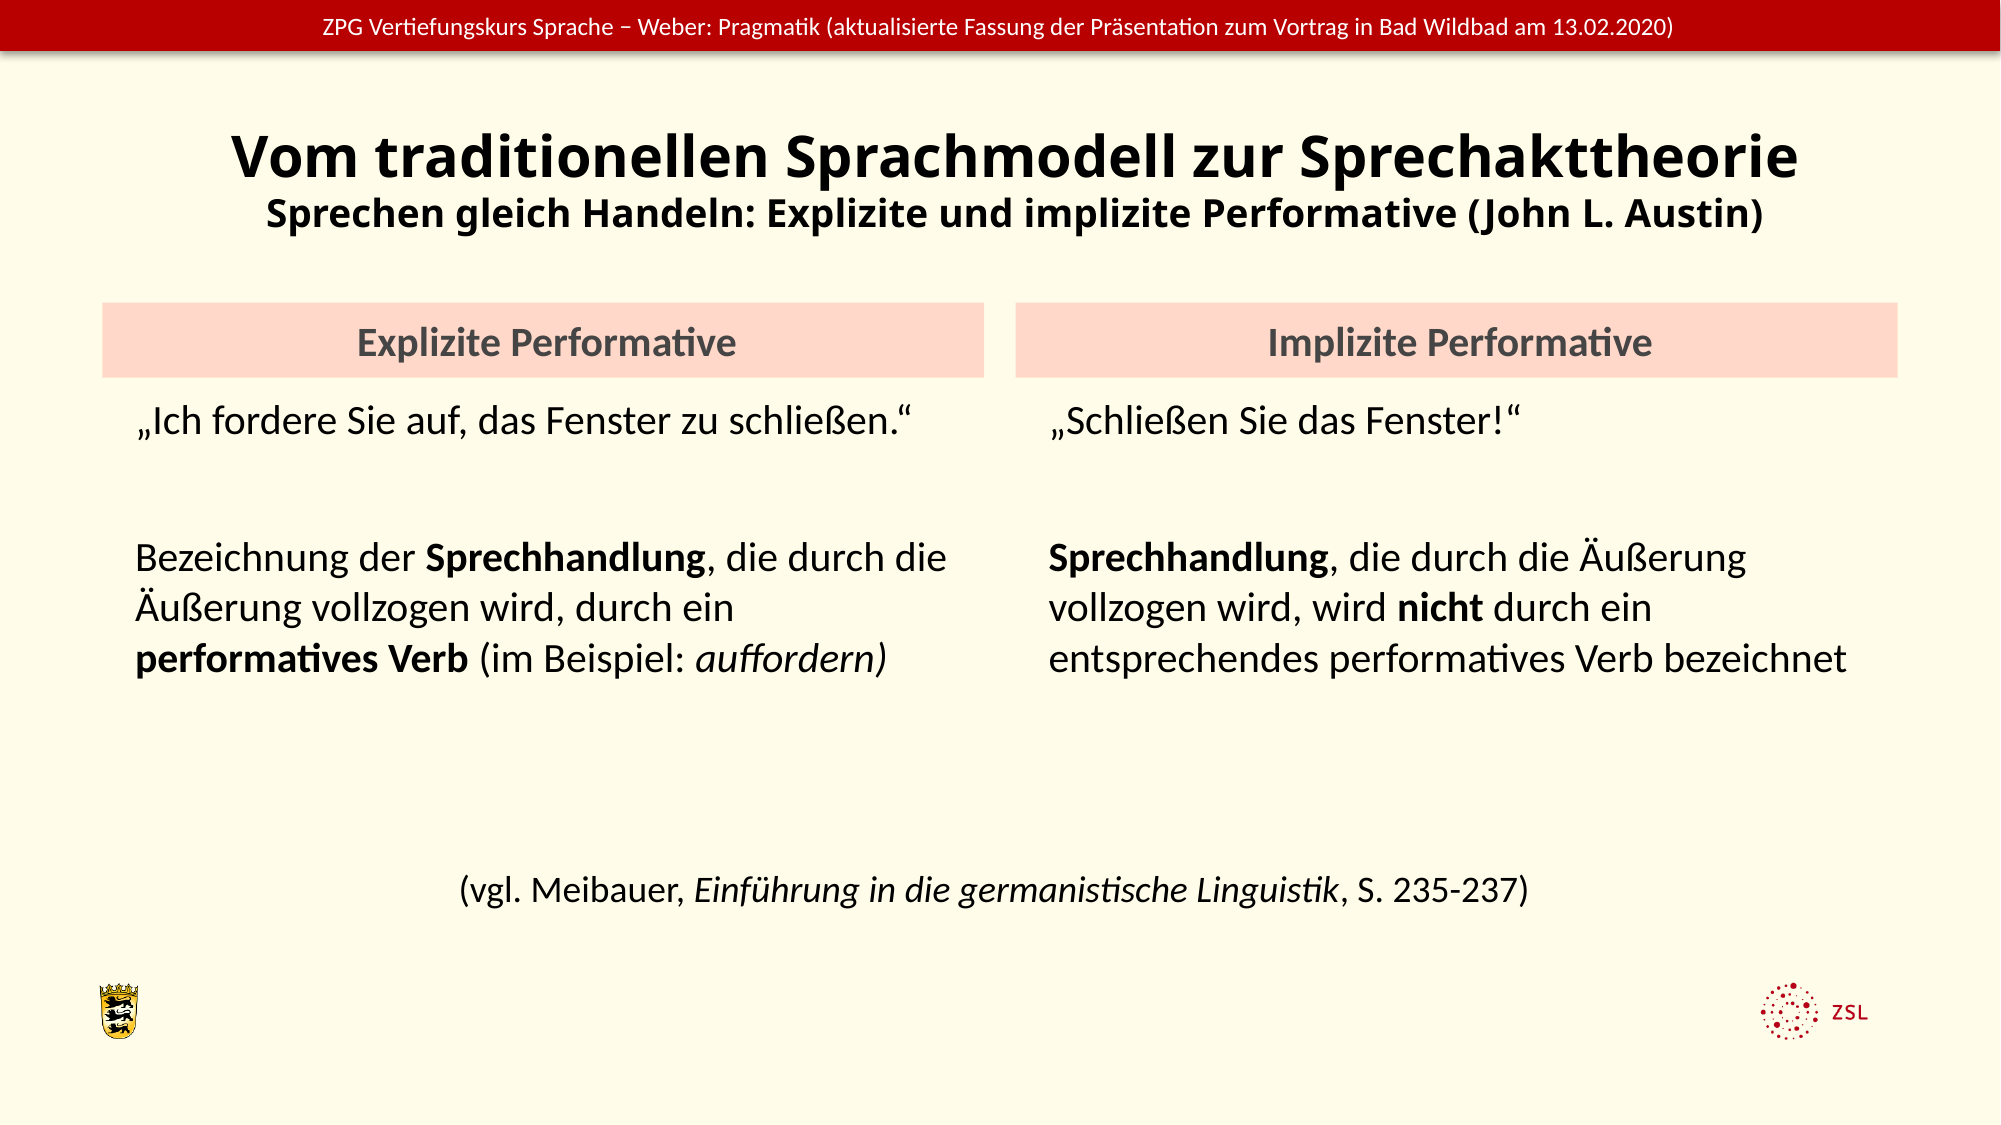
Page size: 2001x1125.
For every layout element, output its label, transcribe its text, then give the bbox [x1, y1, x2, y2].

title Vom traditionellen Sprachmodell zur Sprechakttheorie Sprechen gleich Handeln: Explizite und implizite Performative (John L. Austin) [115, 90, 1916, 265]
list „Ich fordere Sie auf, das Fenster zu schließen.“ Bezeichnung der Sprechhandlung, die durch die Äußerung vollzogen wird, durch ein performatives Verb (im Beispiel: auffordern) [102, 385, 985, 717]
list Implizite Performative [1015, 302, 1899, 379]
list „Schließen Sie das Fenster!“ Sprechhandlung, die durch die Äußerung vollzogen wird, wird nicht durch ein entsprechendes performatives Verb bezeichnet [1015, 385, 1898, 693]
picture [1746, 968, 1882, 1054]
picture [98, 981, 140, 1041]
text_box (vgl. Meibauer, Einführung in die germanistische Linguistik, S. 235-237) [149, 857, 1839, 918]
list Explizite Performative [101, 302, 985, 379]
